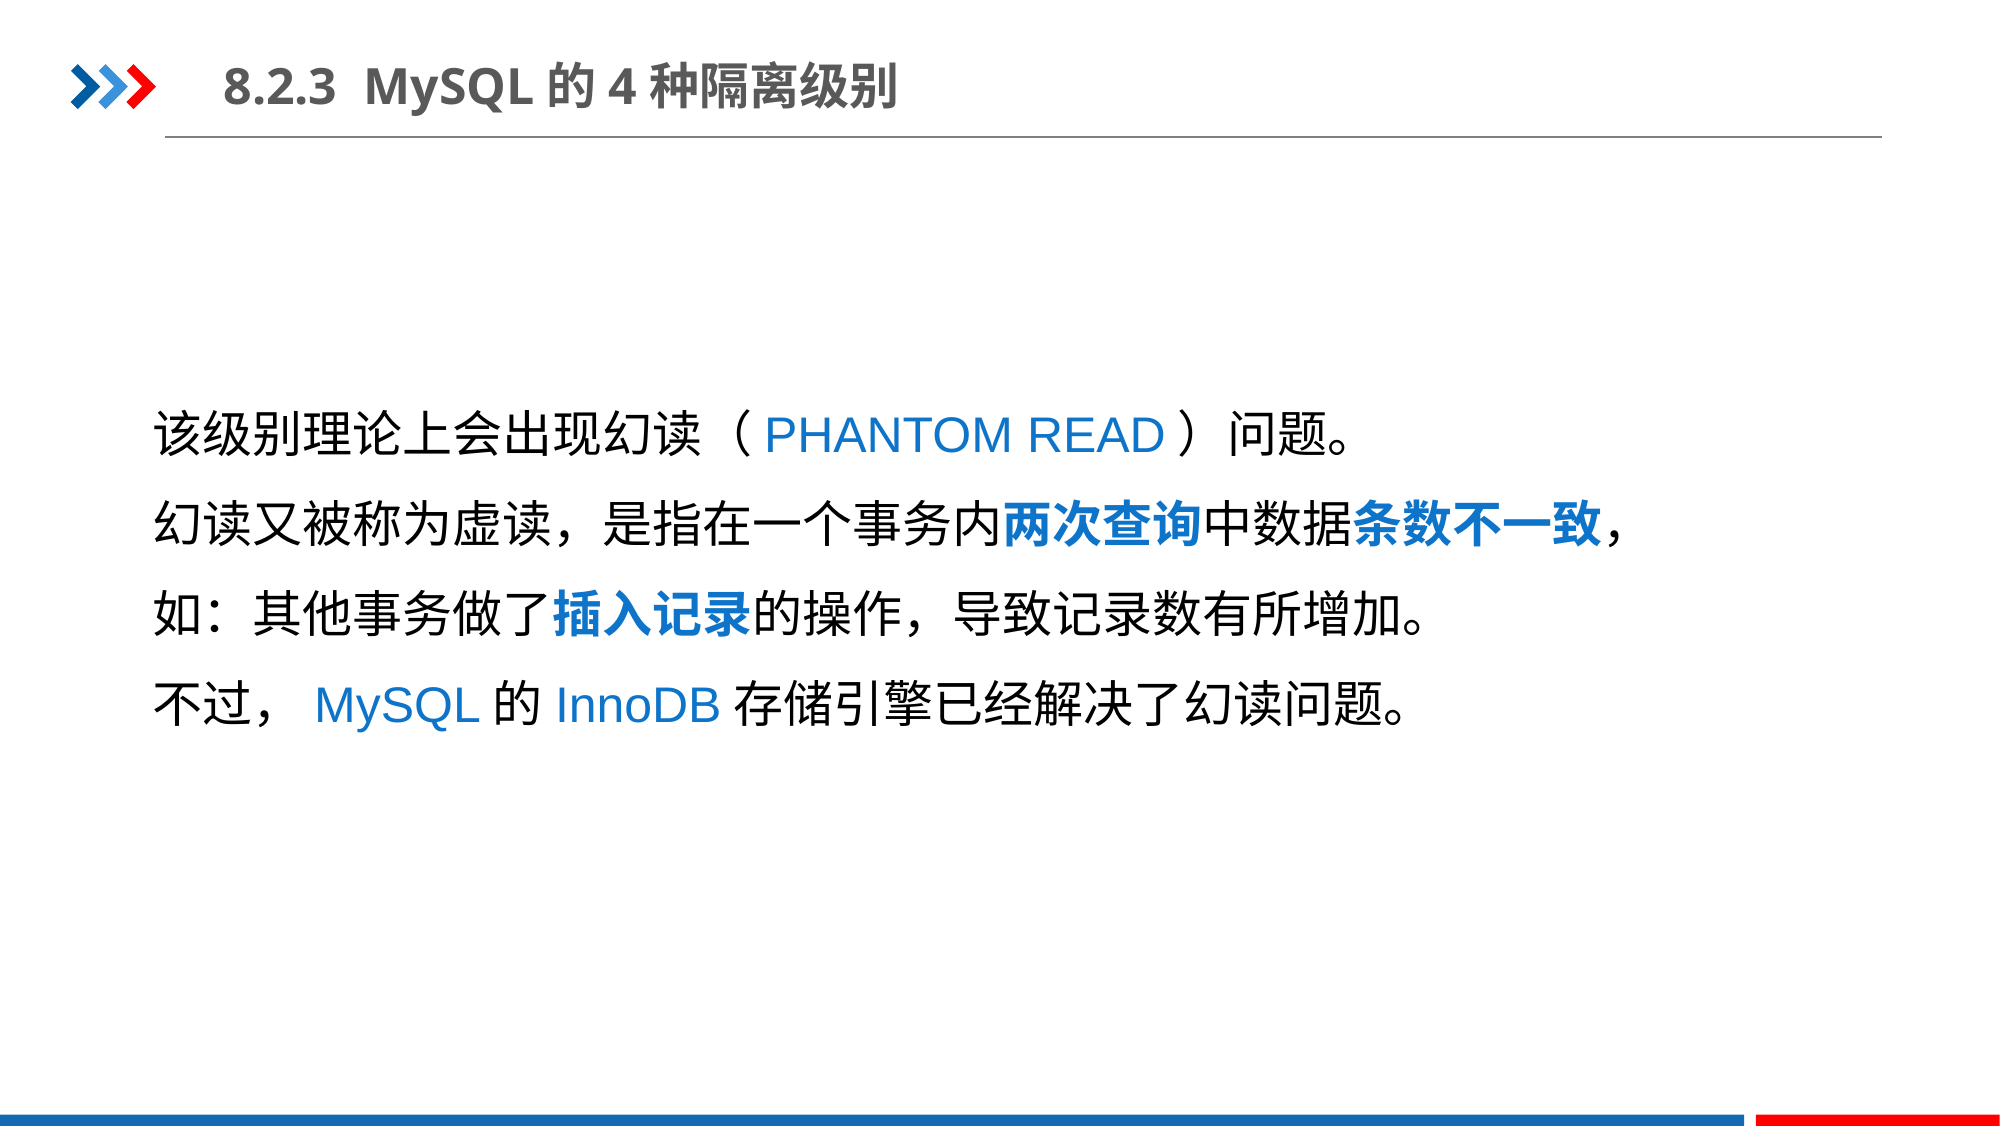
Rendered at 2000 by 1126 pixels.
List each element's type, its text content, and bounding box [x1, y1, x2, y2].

text_box 该级别理论上会出现幻读（PHANTOM READ）问题。 幻读又被称为虚读，是指在一个事务内两次查询中数据条数不一致， 如：其他事务做了插入记录的操作，导致记录数有所增加。 不过，MySQL的InnoDB存储引擎已经解决了幻读问题。 [137, 365, 1702, 741]
text_box 8.2.3 MySQL的4种隔离级别 [187, 42, 936, 126]
